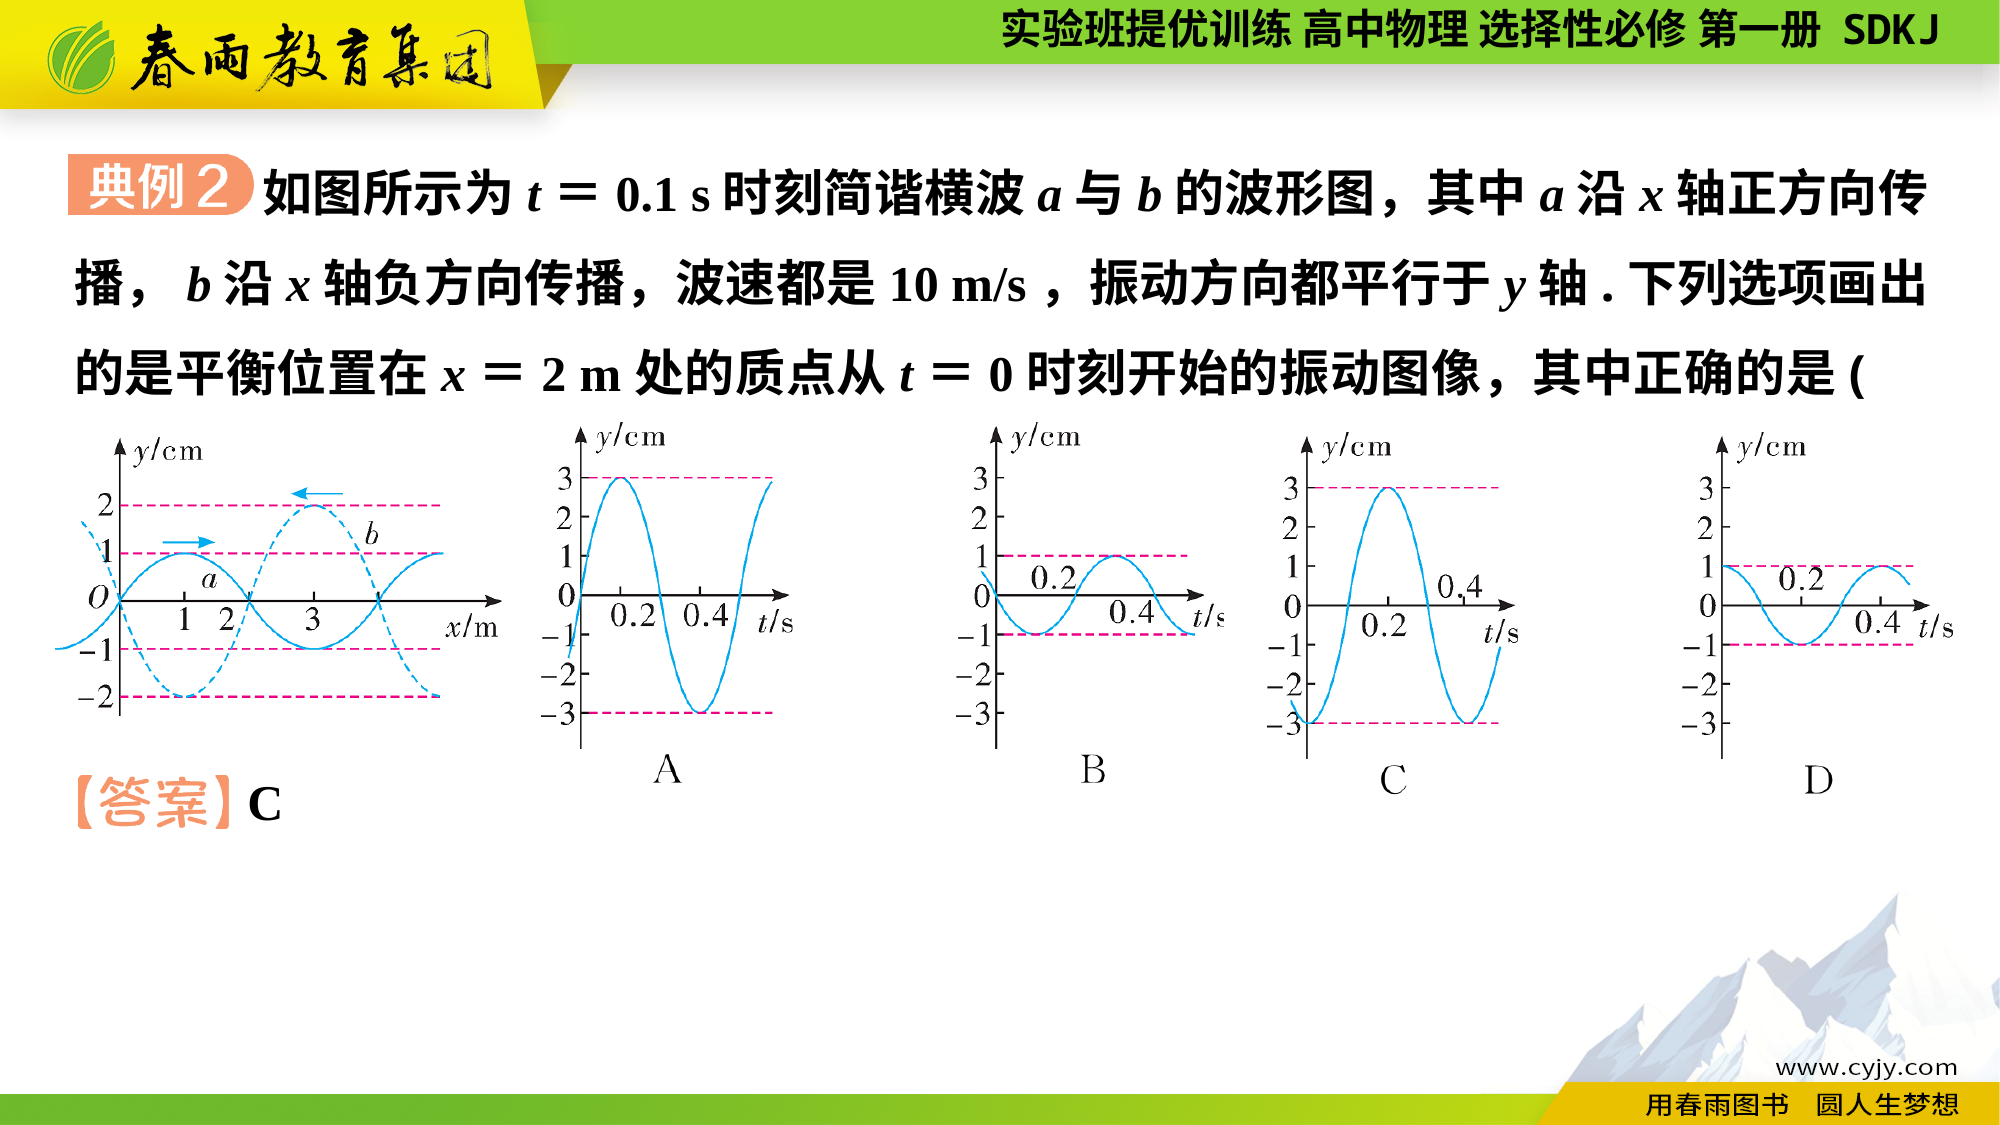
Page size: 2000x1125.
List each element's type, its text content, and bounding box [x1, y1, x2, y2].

picture [0, 0, 2000, 1125]
list 如图所示为t＝0.1 s时刻简谐横波a与b的波形图，其中a沿x轴正方向传播，b沿x轴负方向传播，波速都是10 m/s，振动方向都平行于y轴.下列选项画出的是平衡位置在x＝2 m处的质点从t＝0时刻开始的振动图像，其中正确的是( ) [59, 124, 1944, 412]
text_box C [232, 763, 299, 838]
